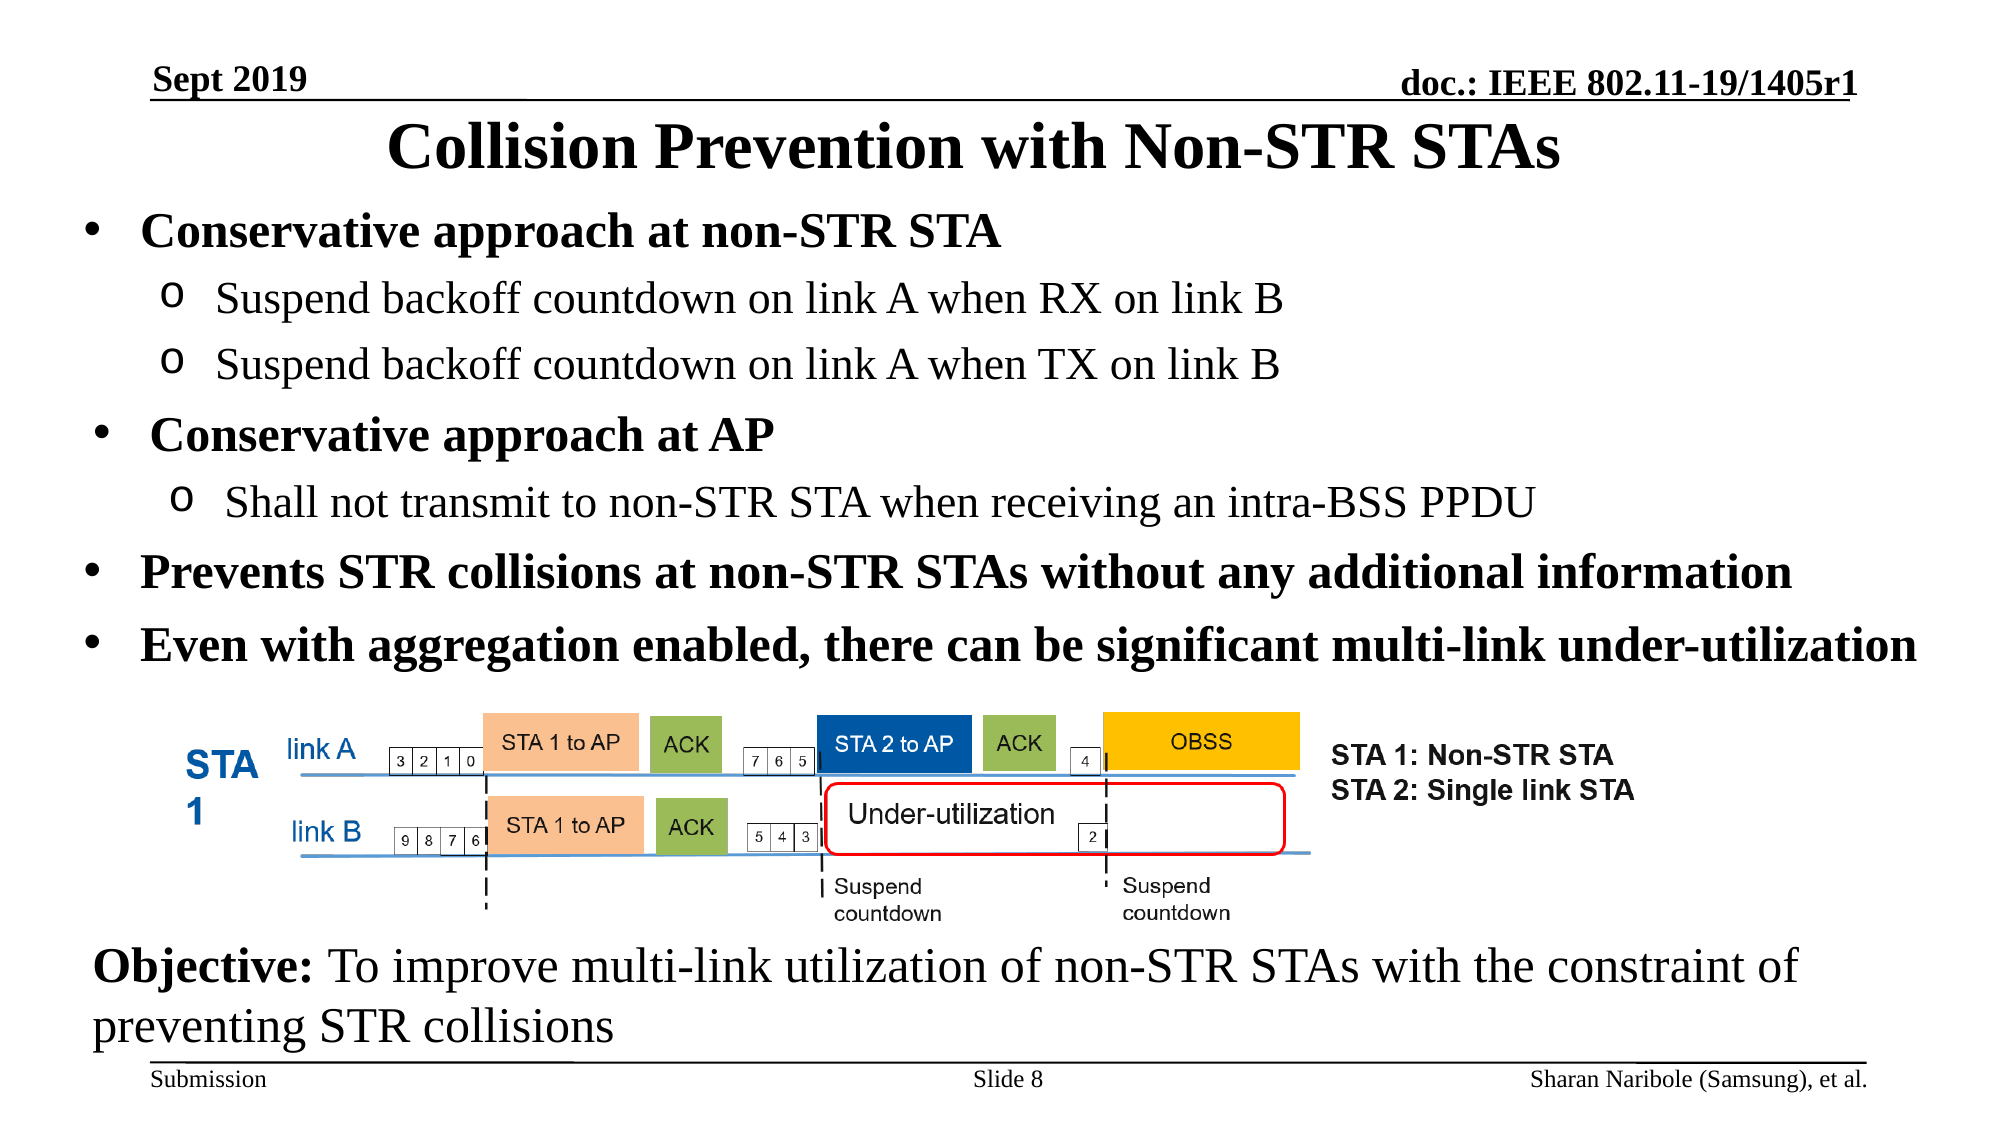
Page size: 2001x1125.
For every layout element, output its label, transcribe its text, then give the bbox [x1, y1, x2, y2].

picture [161, 712, 1680, 940]
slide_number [152, 54, 563, 100]
title Collision Prevention with Non-STR STAs [124, 54, 1825, 190]
text_box Objective: To improve multi-link utilization of non-STR STAs with the constraint of preventing STR collisions [77, 924, 1883, 1120]
list Conservative approach at non-STR STA Suspend backoff countdown on link A when RX on link B Suspend backoff countdown on link A when TX on link B Conservative approach at AP Shall not transmit to non-STR STA when receiving an intra-BSS PPDU Prevents STR collisions at non-STR STAs without any additional information Even with aggregation enabled, there can be significant multi-link under-utilization [68, 190, 1996, 494]
